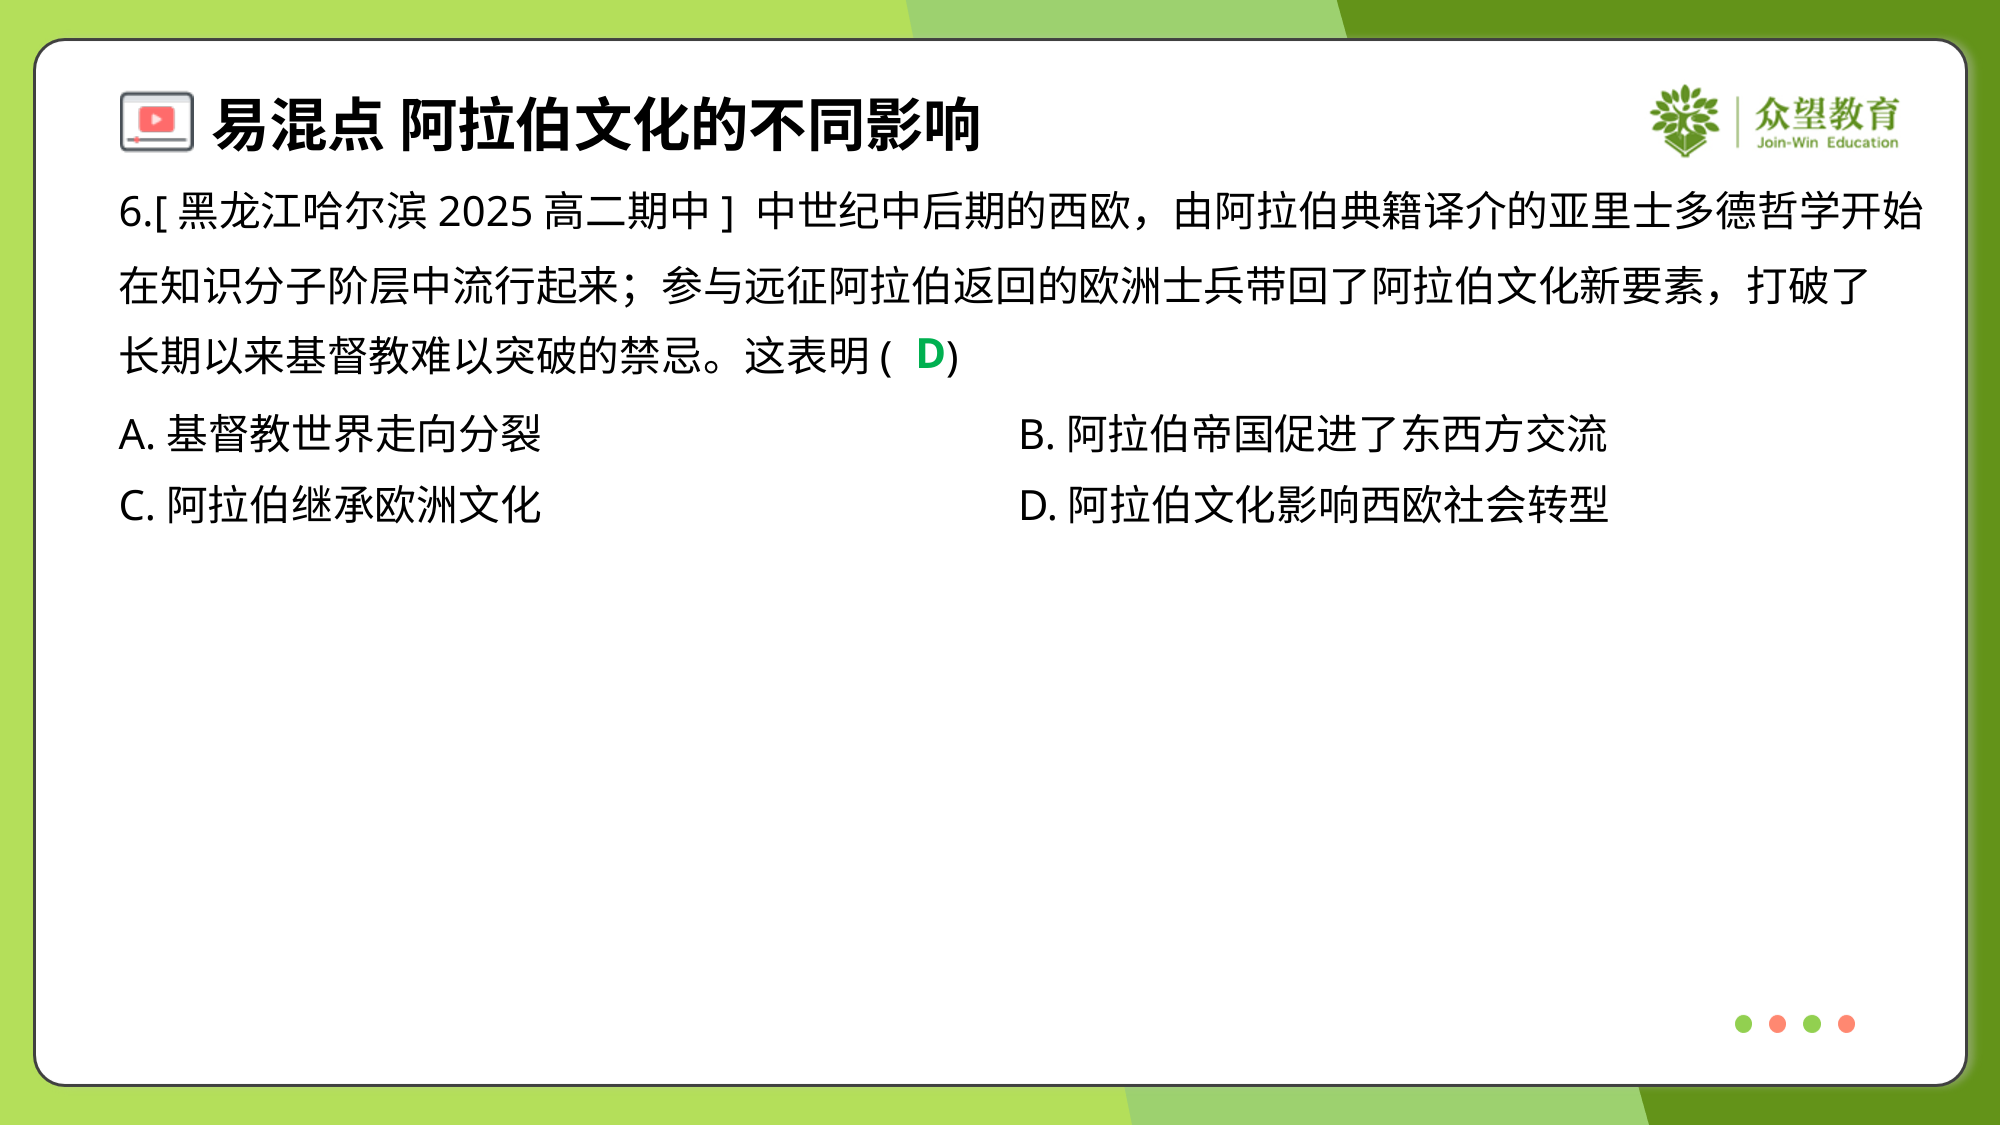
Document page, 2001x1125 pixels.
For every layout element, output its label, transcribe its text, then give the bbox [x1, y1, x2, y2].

text_box 6.[黑龙江哈尔滨2025高二期中] 中世纪中后期的西欧，由阿拉伯典籍译介的亚里士多德哲学开始 在知识分子阶层中流行起来；参与远征阿拉伯返回的欧洲士兵带回了阿拉伯文化新要素，打破了 长期以来基督教难以突破的禁忌。这表明( ) [118, 159, 1883, 373]
text_box D [899, 306, 963, 371]
text_box A.基督教世界走向分裂 B.阿拉伯帝国促进了东西方交流 C.阿拉伯继承欧洲文化 D.阿拉伯文化影响西欧社会转型 [118, 382, 1883, 522]
picture [0, 0, 2000, 1125]
